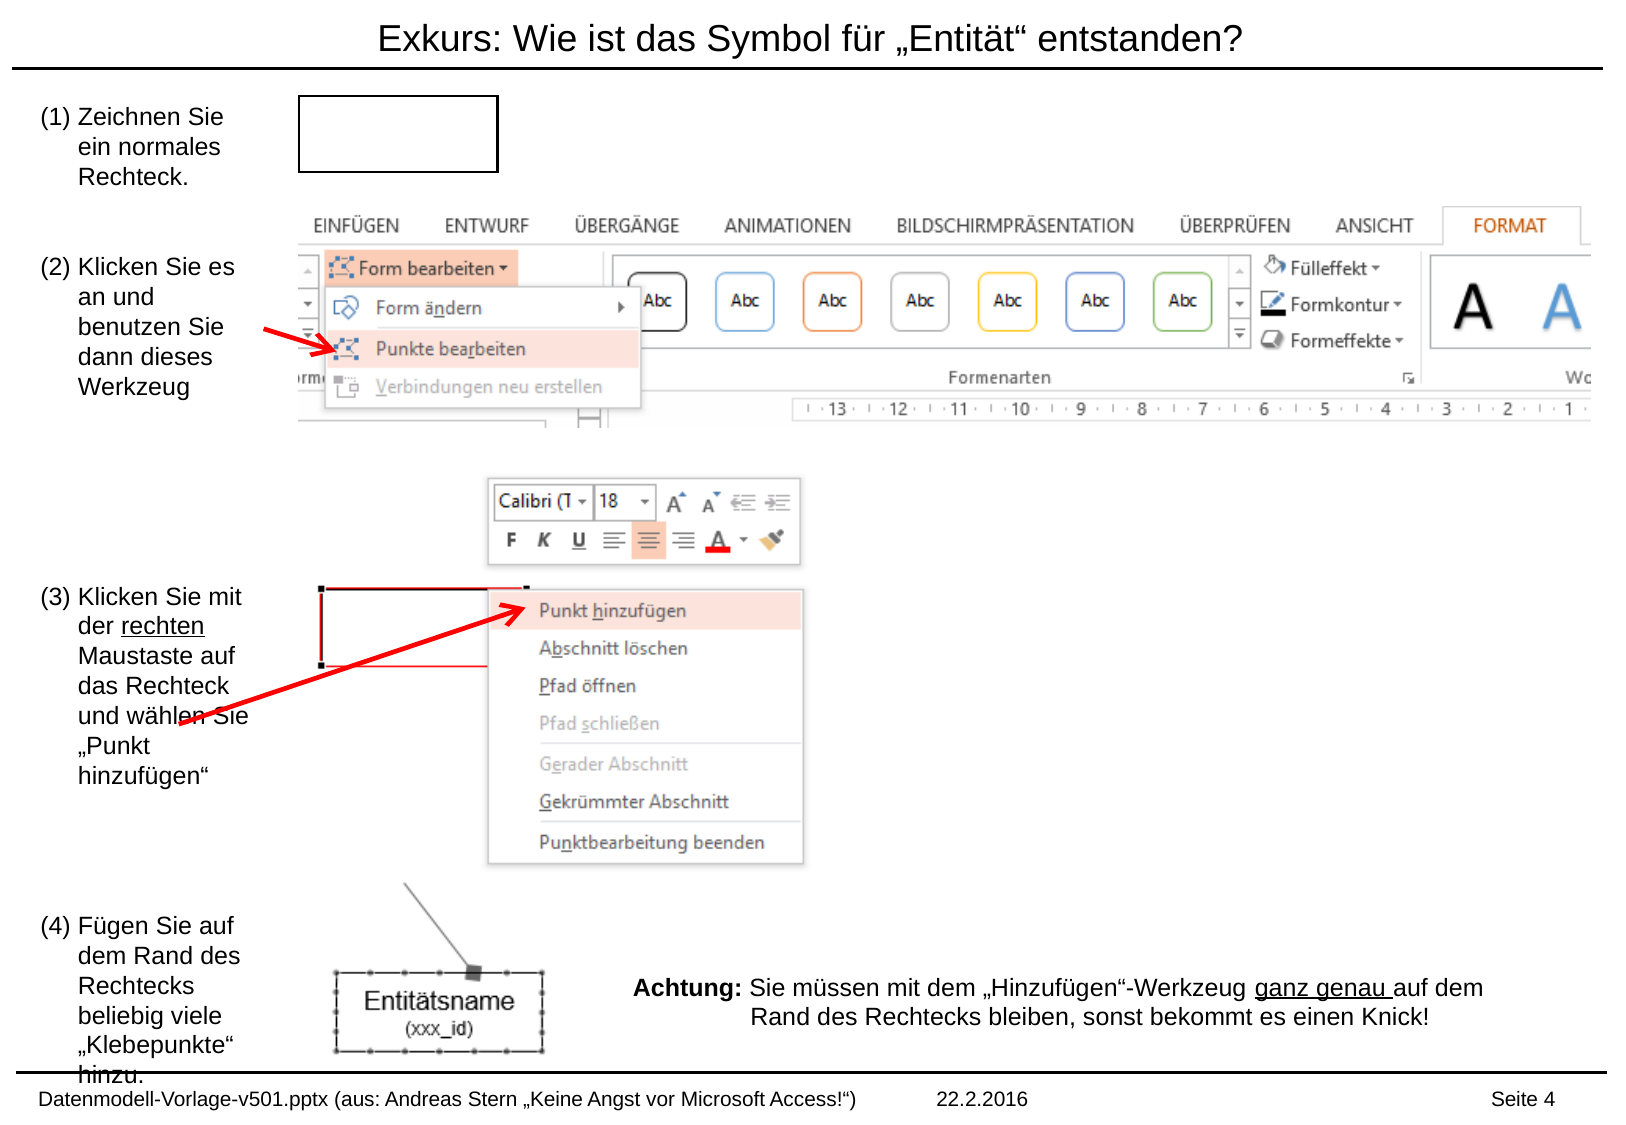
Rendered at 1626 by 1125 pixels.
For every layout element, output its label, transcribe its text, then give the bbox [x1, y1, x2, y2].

picture [298, 206, 1591, 428]
picture [298, 467, 820, 1067]
text_box [298, 95, 499, 173]
title Exkurs: Wie ist das Symbol für „Entität“ entstanden? [109, 11, 1512, 66]
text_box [178, 607, 526, 725]
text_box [263, 328, 337, 352]
text_box Achtung: Sie müssen mit dem „Hinzufügen“-Werkzeug ganz genau auf dem Rand des Rechtecks bleiben, sonst bekommt es einen Knick! [618, 963, 1512, 1039]
text_box Zeichnen Sie ein normales Rechteck. Klicken Sie es an und benutzen Sie dann dieses Werkzeug Klicken Sie mit der rechten Maustaste auf das Rechteck und wählen Sie „Punkt hinzufügen“ Fügen Sie auf dem Rand des Rechtecks beliebig viele „Klebepunkte“ hinzu. [25, 93, 279, 1097]
